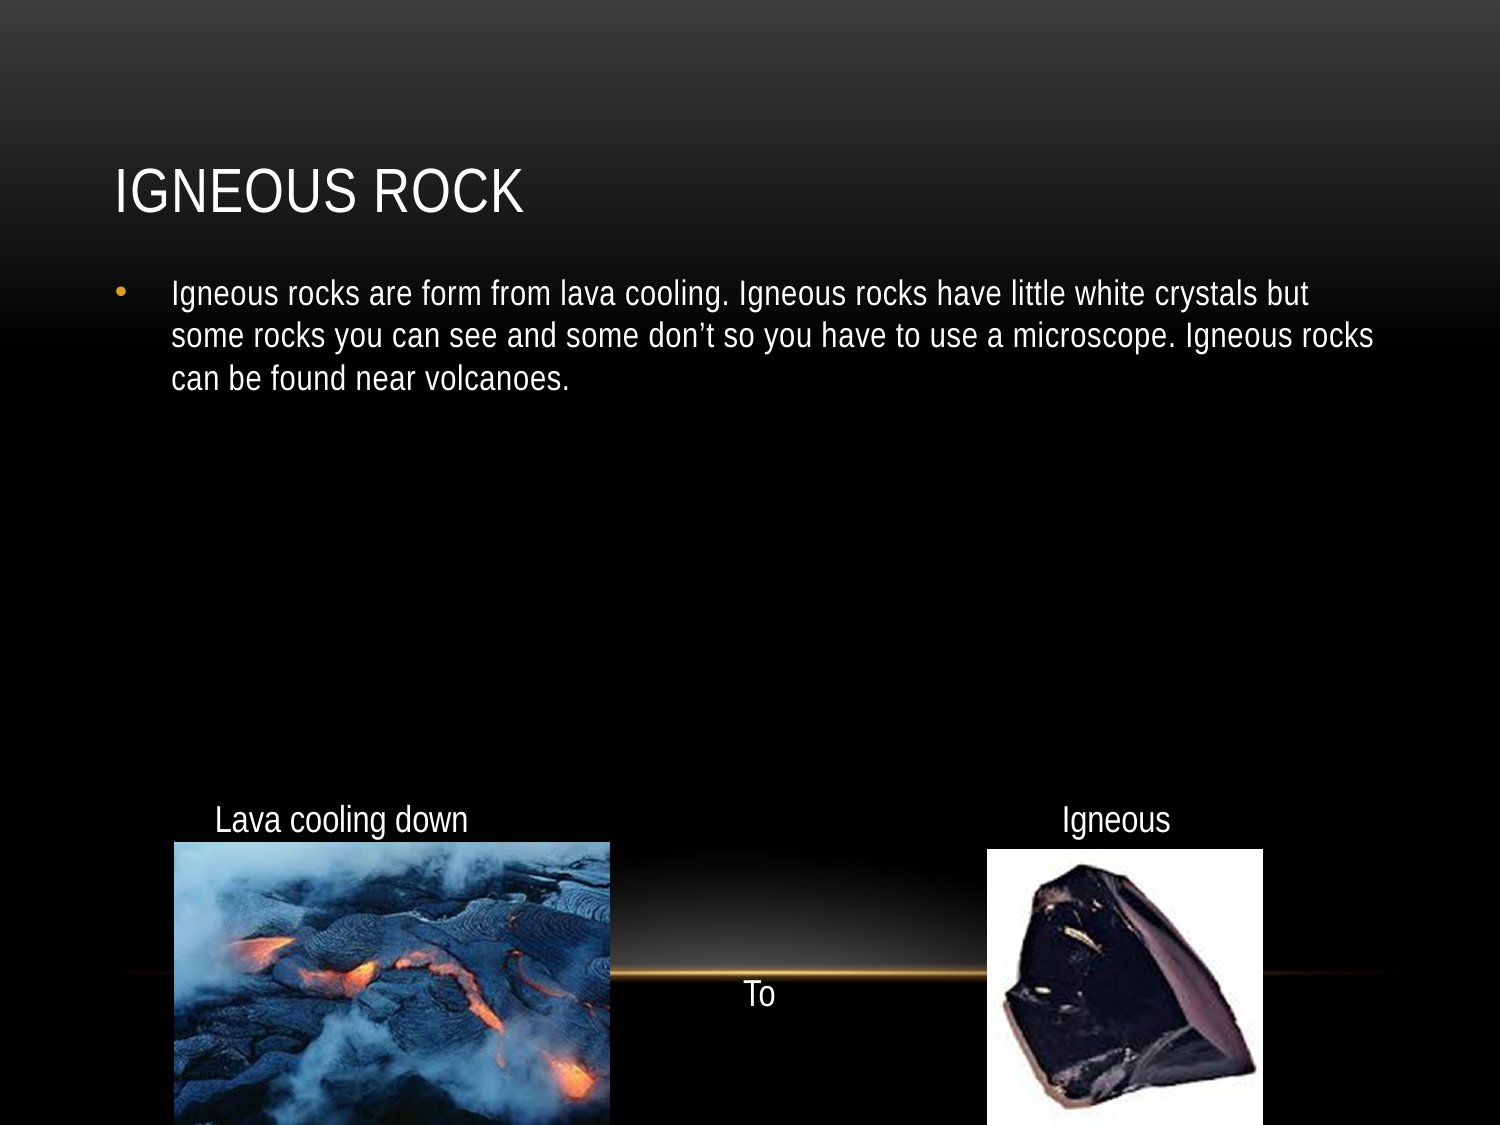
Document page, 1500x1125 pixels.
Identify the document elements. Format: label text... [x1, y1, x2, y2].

text_box Igneous [987, 787, 1263, 848]
title Igneous Rock [99, 45, 1400, 233]
picture [0, 0, 1500, 1125]
text_box Lava cooling down [200, 787, 550, 842]
list Igneous rocks are form from lava cooling. Igneous rocks have little white crystals but some rocks you can see and some don’t so you have to use a microscope. Igneous rocks can be found near volcanoes. [99, 262, 1400, 938]
text_box To [694, 962, 845, 1022]
